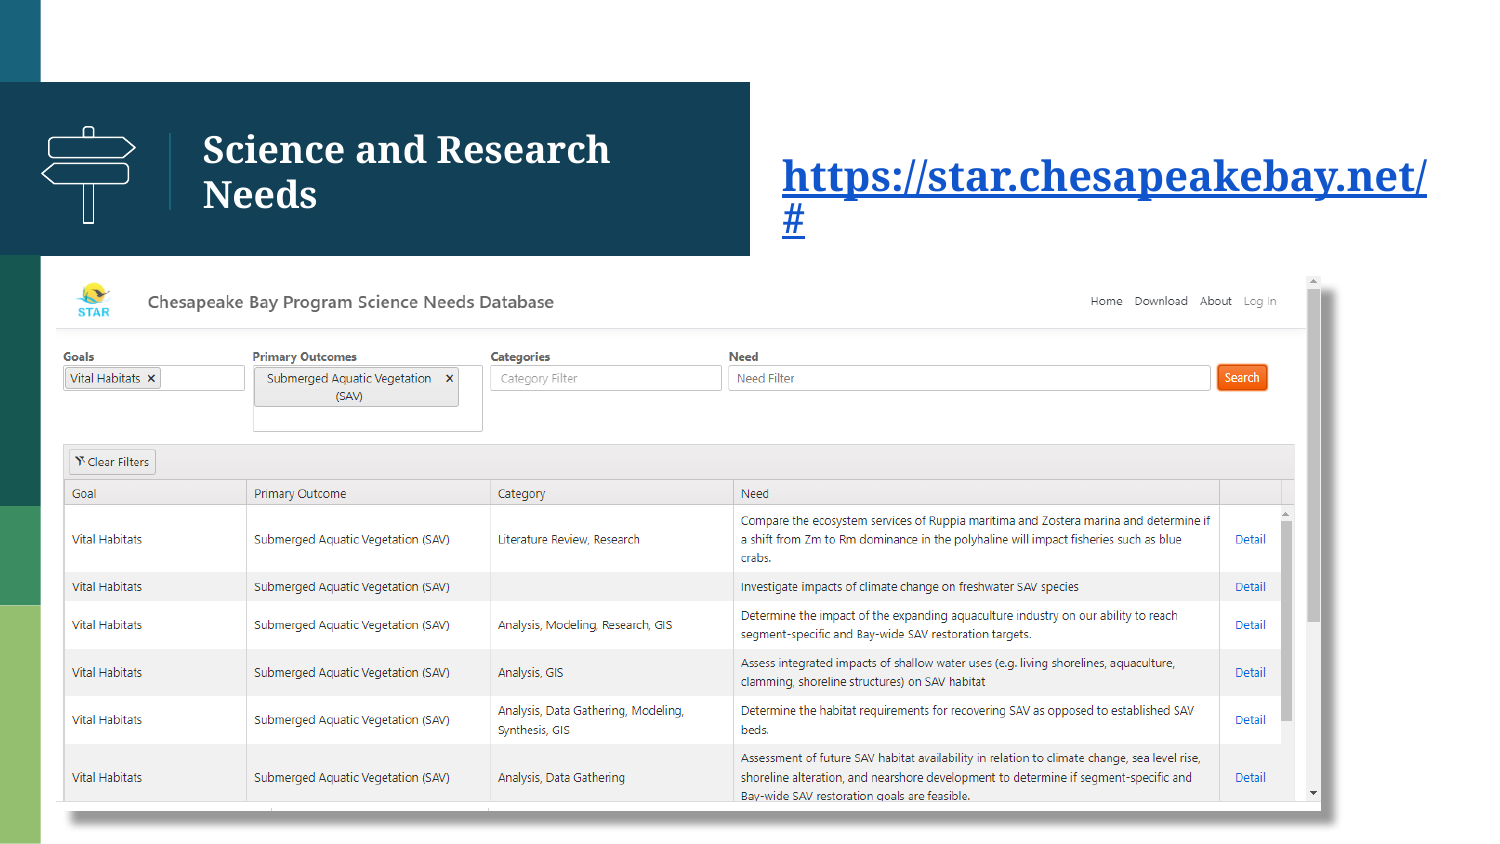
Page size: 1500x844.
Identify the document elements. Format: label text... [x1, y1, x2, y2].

text_box https://star.chesapeakebay.net/# [767, 142, 1464, 214]
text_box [41, 126, 136, 224]
title Science and Research Needs [187, 87, 715, 256]
picture [56, 275, 1322, 811]
